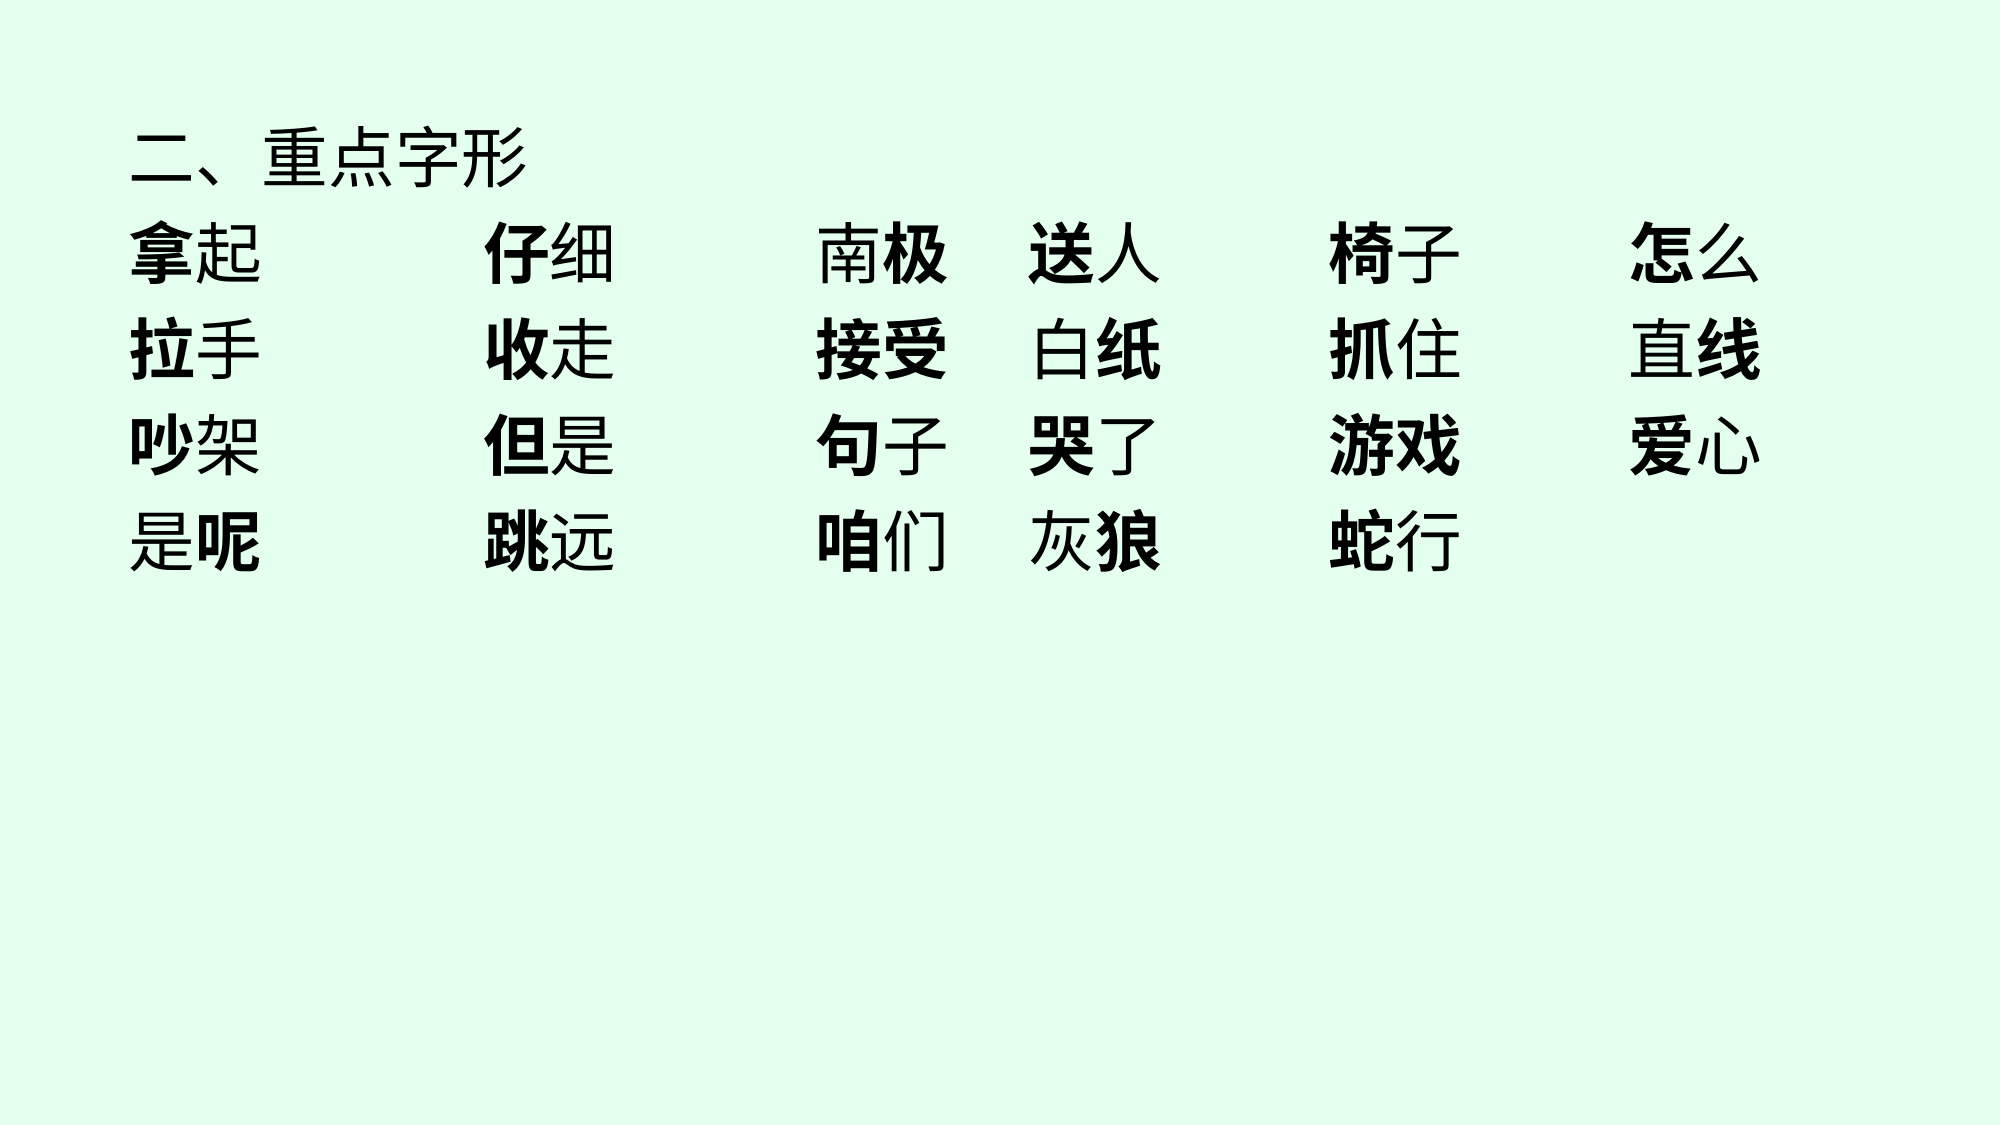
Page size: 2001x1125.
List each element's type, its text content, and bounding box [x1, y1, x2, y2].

text_box 二、重点字形 拿起 仔细 南极 送人 椅子 怎么 拉手 收走 接受 白纸 抓住 直线 吵架 但是 句子 哭了 游戏 爱心 是呢 跳远 咱们 灰狼 蛇行 [113, 92, 1887, 587]
